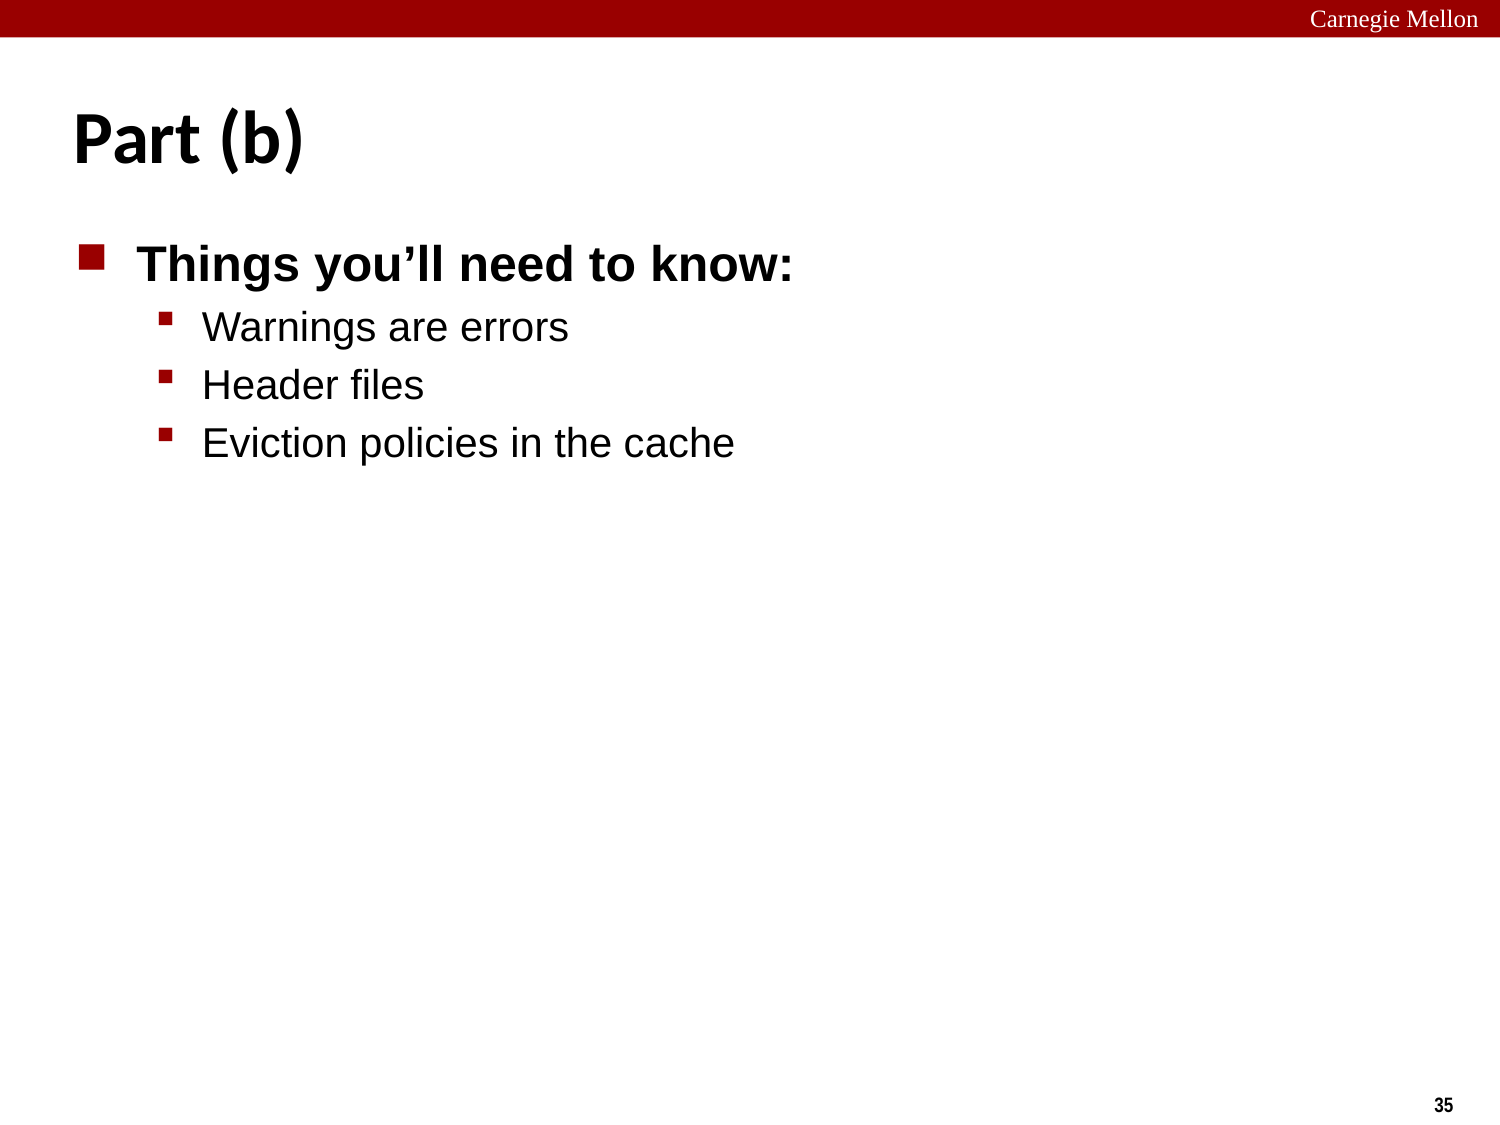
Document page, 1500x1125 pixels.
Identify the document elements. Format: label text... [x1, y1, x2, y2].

list Things you’ll need to know: Warnings are errors Header files Eviction policies in the cache [64, 223, 1361, 1040]
title Part (b) [58, 32, 1305, 236]
